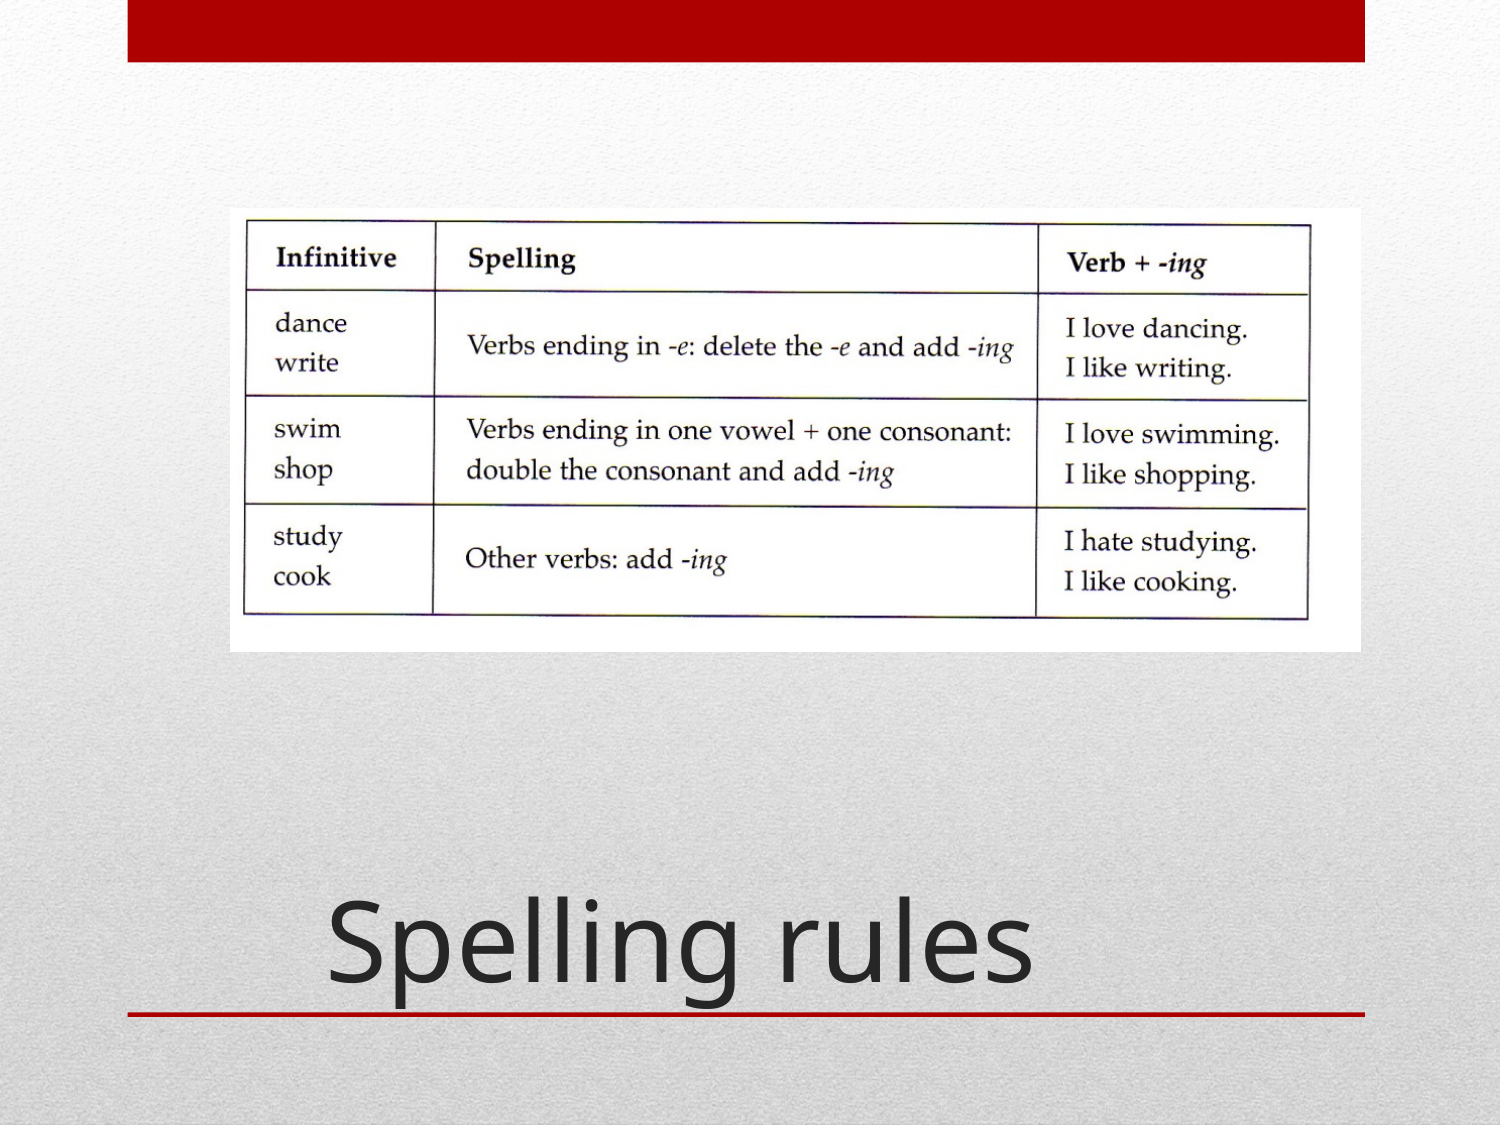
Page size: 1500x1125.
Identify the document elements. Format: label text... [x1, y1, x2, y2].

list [229, 207, 1362, 653]
title Spelling rules [125, 750, 1238, 1013]
